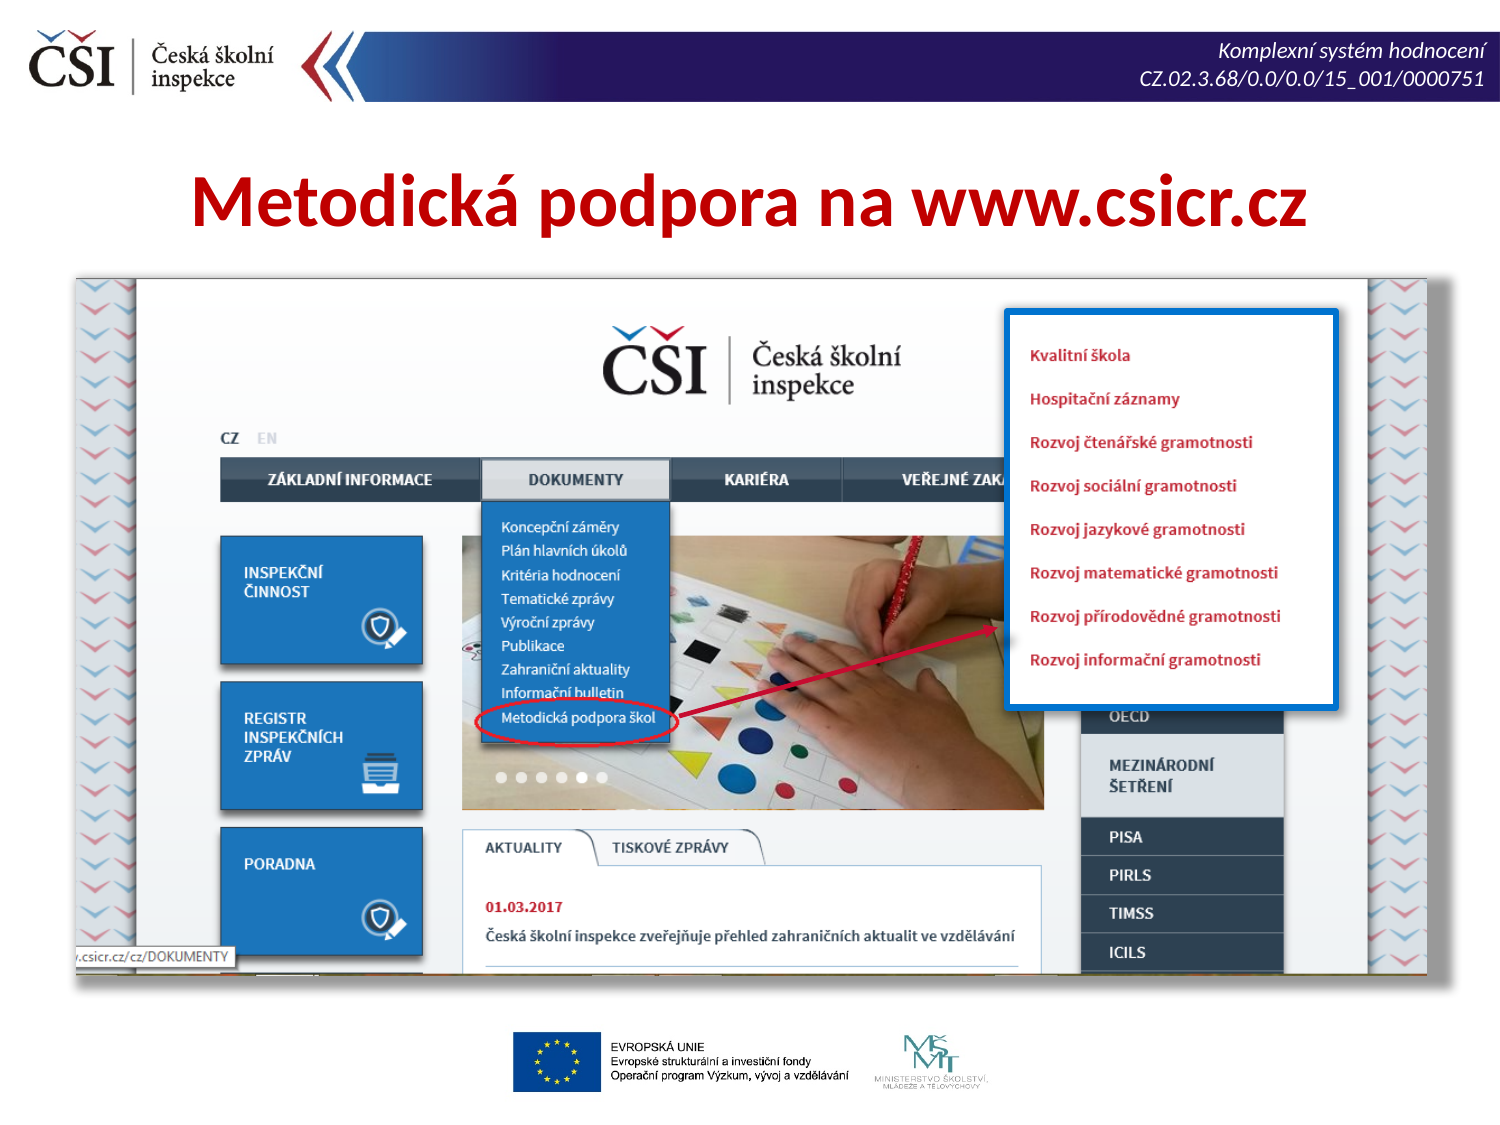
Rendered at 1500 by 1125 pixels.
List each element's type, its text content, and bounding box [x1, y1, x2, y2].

picture [29, 30, 1500, 102]
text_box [678, 626, 999, 717]
picture [483, 1002, 1017, 1121]
list Metodická podpora na www.csicr.cz [29, 125, 1471, 268]
picture [76, 278, 1428, 977]
